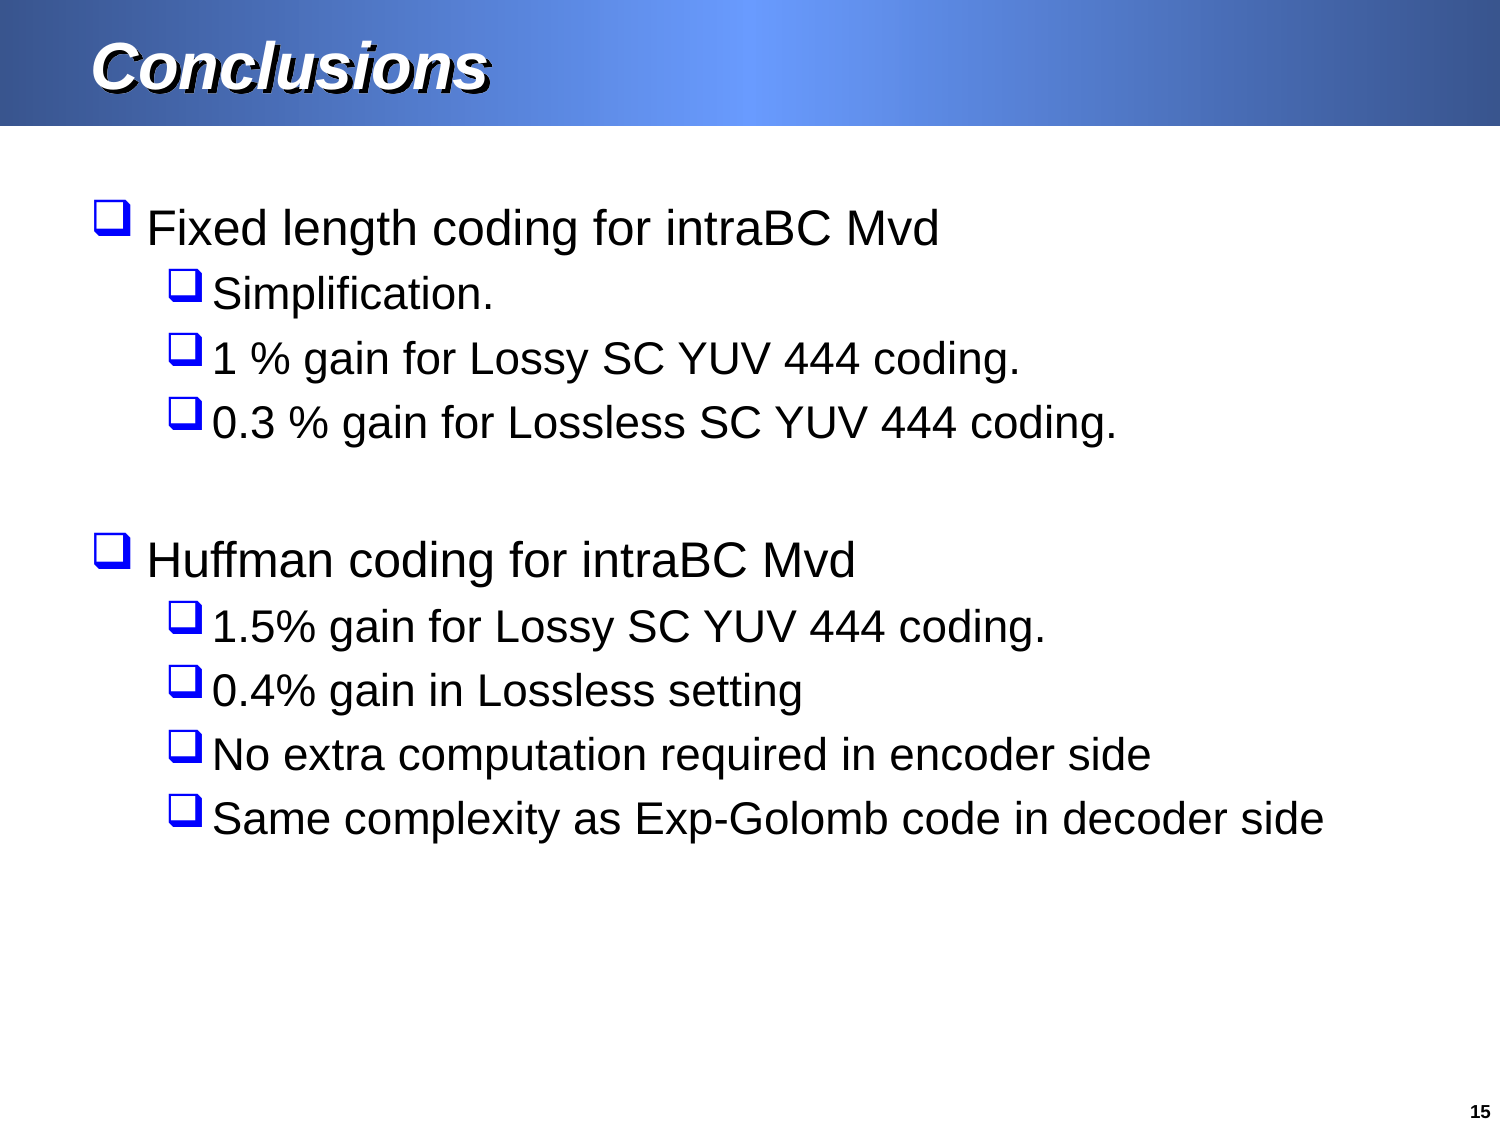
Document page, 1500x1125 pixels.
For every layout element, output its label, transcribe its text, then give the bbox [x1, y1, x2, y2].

title Conclusions [74, 12, 1426, 126]
list Fixed length coding for intraBC Mvd Simplification. 1 % gain for Lossy SC YUV 444 coding. 0.3 % gain for Lossless SC YUV 444 coding. Huffman coding for intraBC Mvd 1.5% gain for Lossy SC YUV 444 coding. 0.4% gain in Lossless setting No extra computation required in encoder side Same complexity as Exp-Golomb code in decoder side [74, 187, 1426, 1038]
slide_number 15 [1368, 1091, 1500, 1125]
